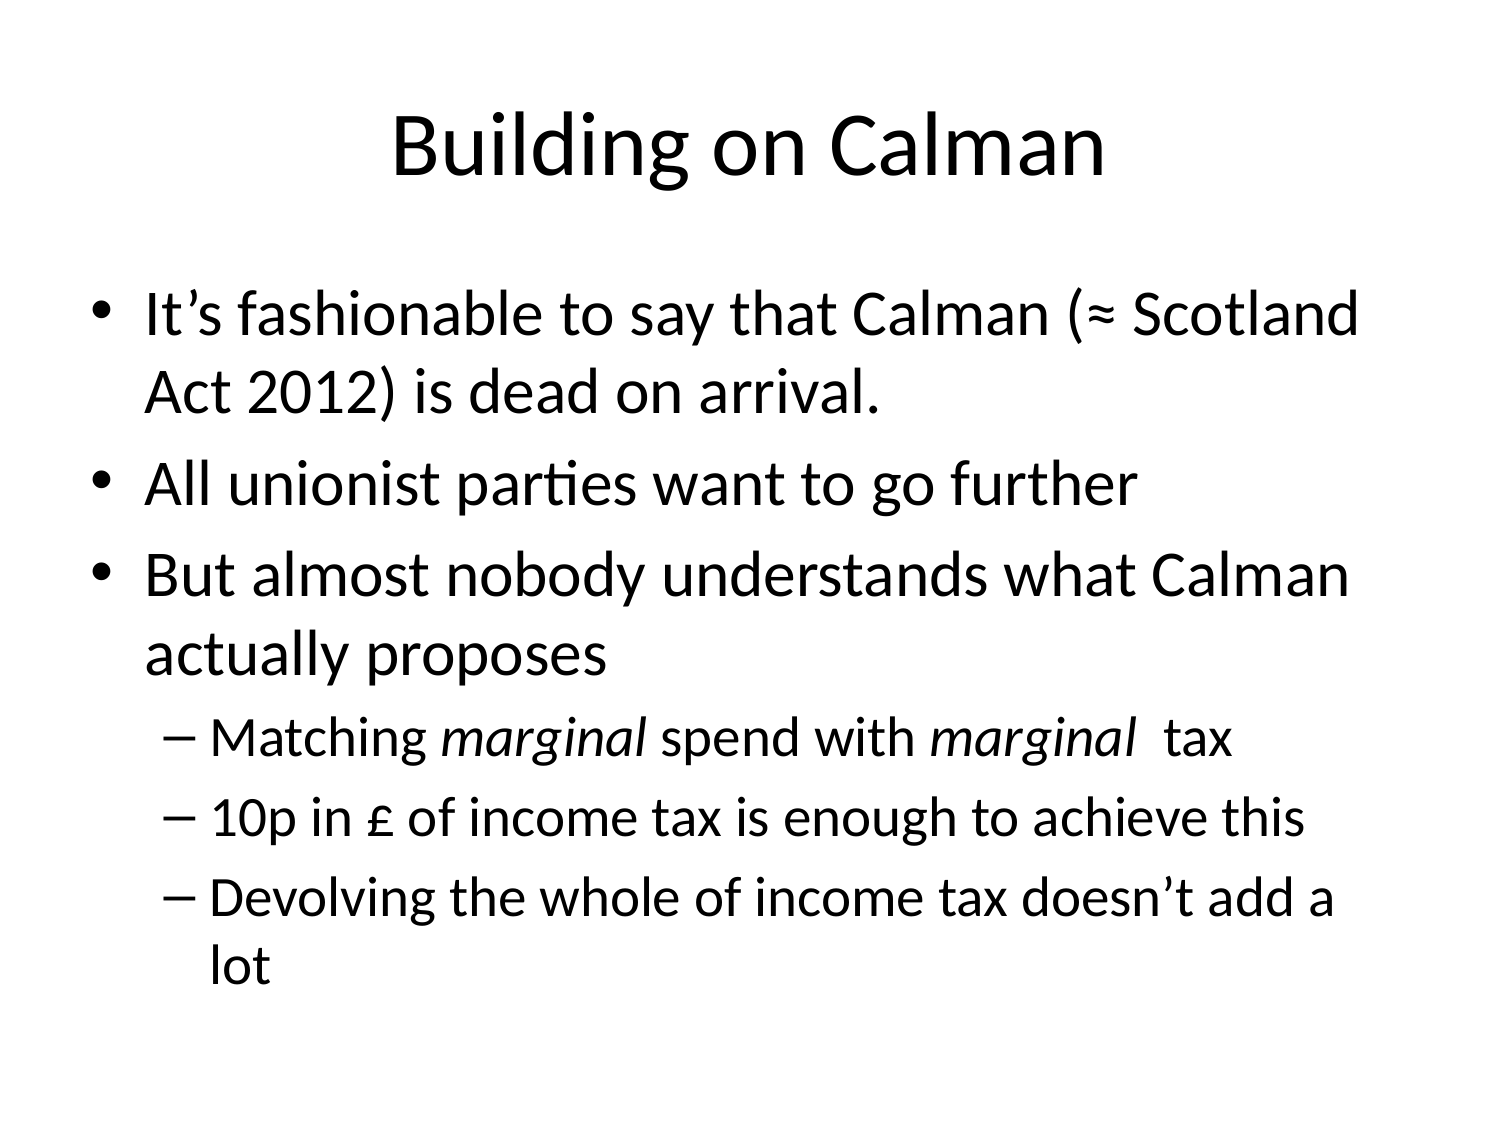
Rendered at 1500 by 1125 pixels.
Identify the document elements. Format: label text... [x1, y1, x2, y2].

title Building on Calman [75, 45, 1425, 233]
list It’s fashionable to say that Calman (≈ Scotland Act 2012) is dead on arrival. All unionist parties want to go further But almost nobody understands what Calman actually proposes Matching marginal spend with marginal tax 10p in £ of income tax is enough to achieve this Devolving the whole of income tax doesn’t add a lot [75, 262, 1425, 1005]
